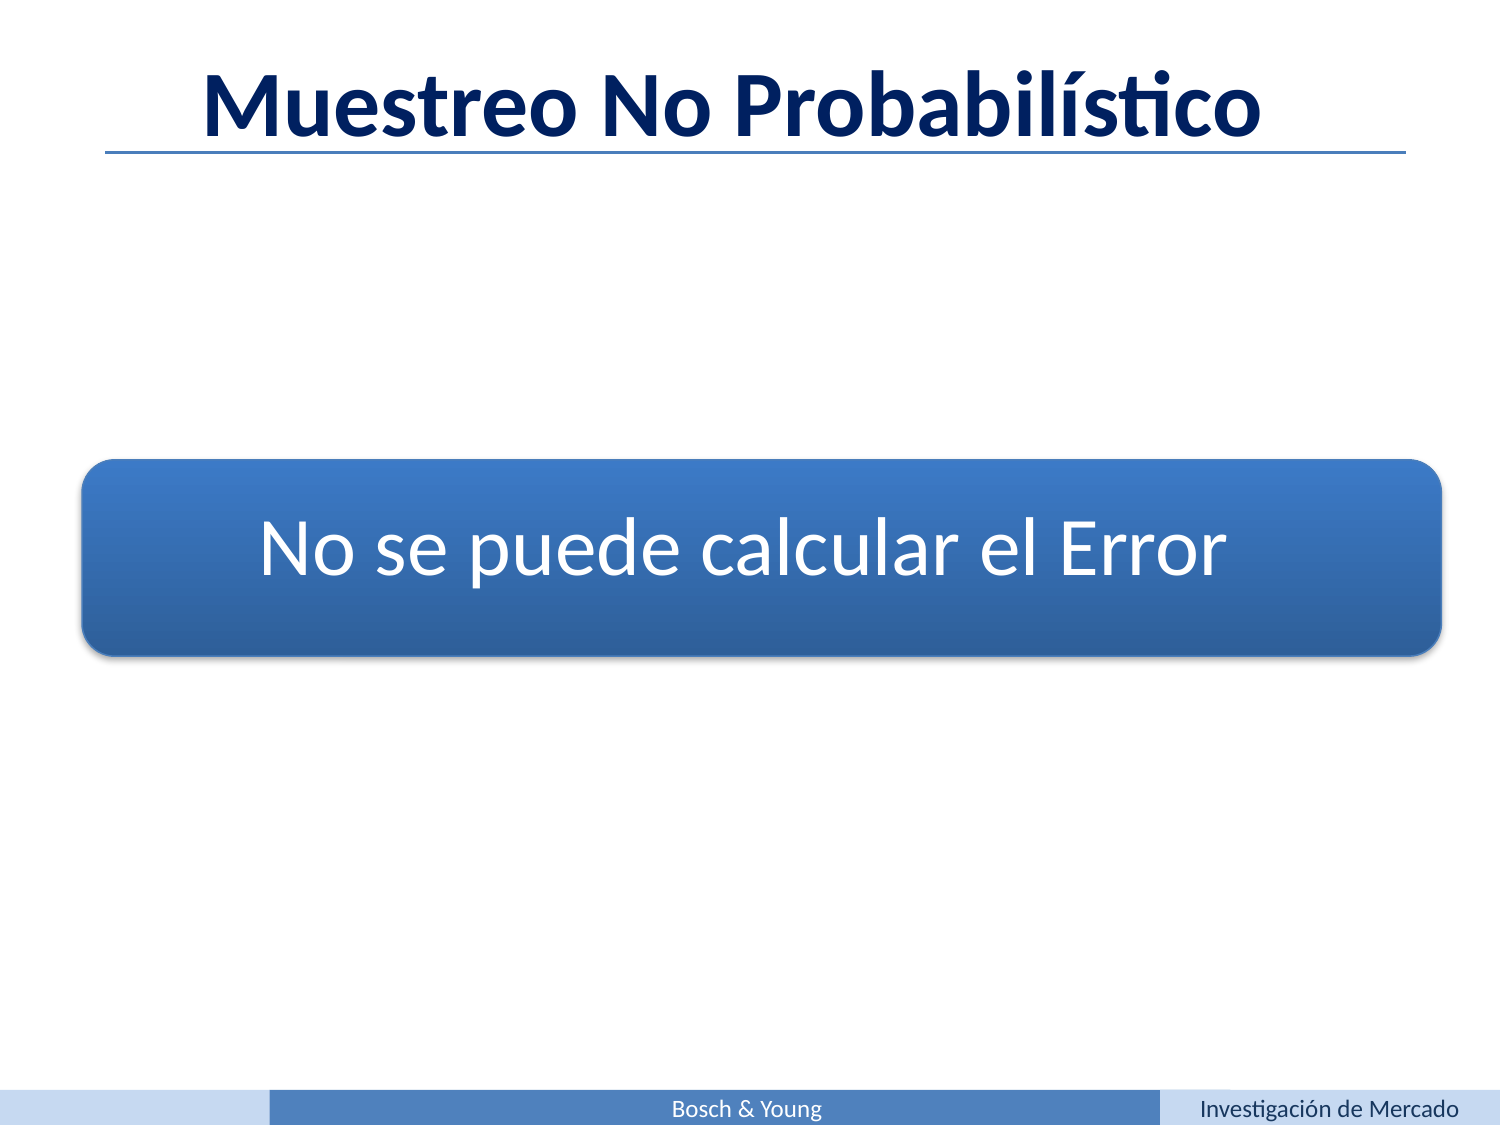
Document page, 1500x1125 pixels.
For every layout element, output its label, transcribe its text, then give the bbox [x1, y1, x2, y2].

text_box Muestreo No Probabilístico [46, 35, 1418, 163]
text_box Investigación de Mercado [1158, 1088, 1500, 1125]
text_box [81, 459, 1442, 762]
text_box [0, 1088, 272, 1125]
text_box Bosch & Young [272, 1088, 1158, 1125]
